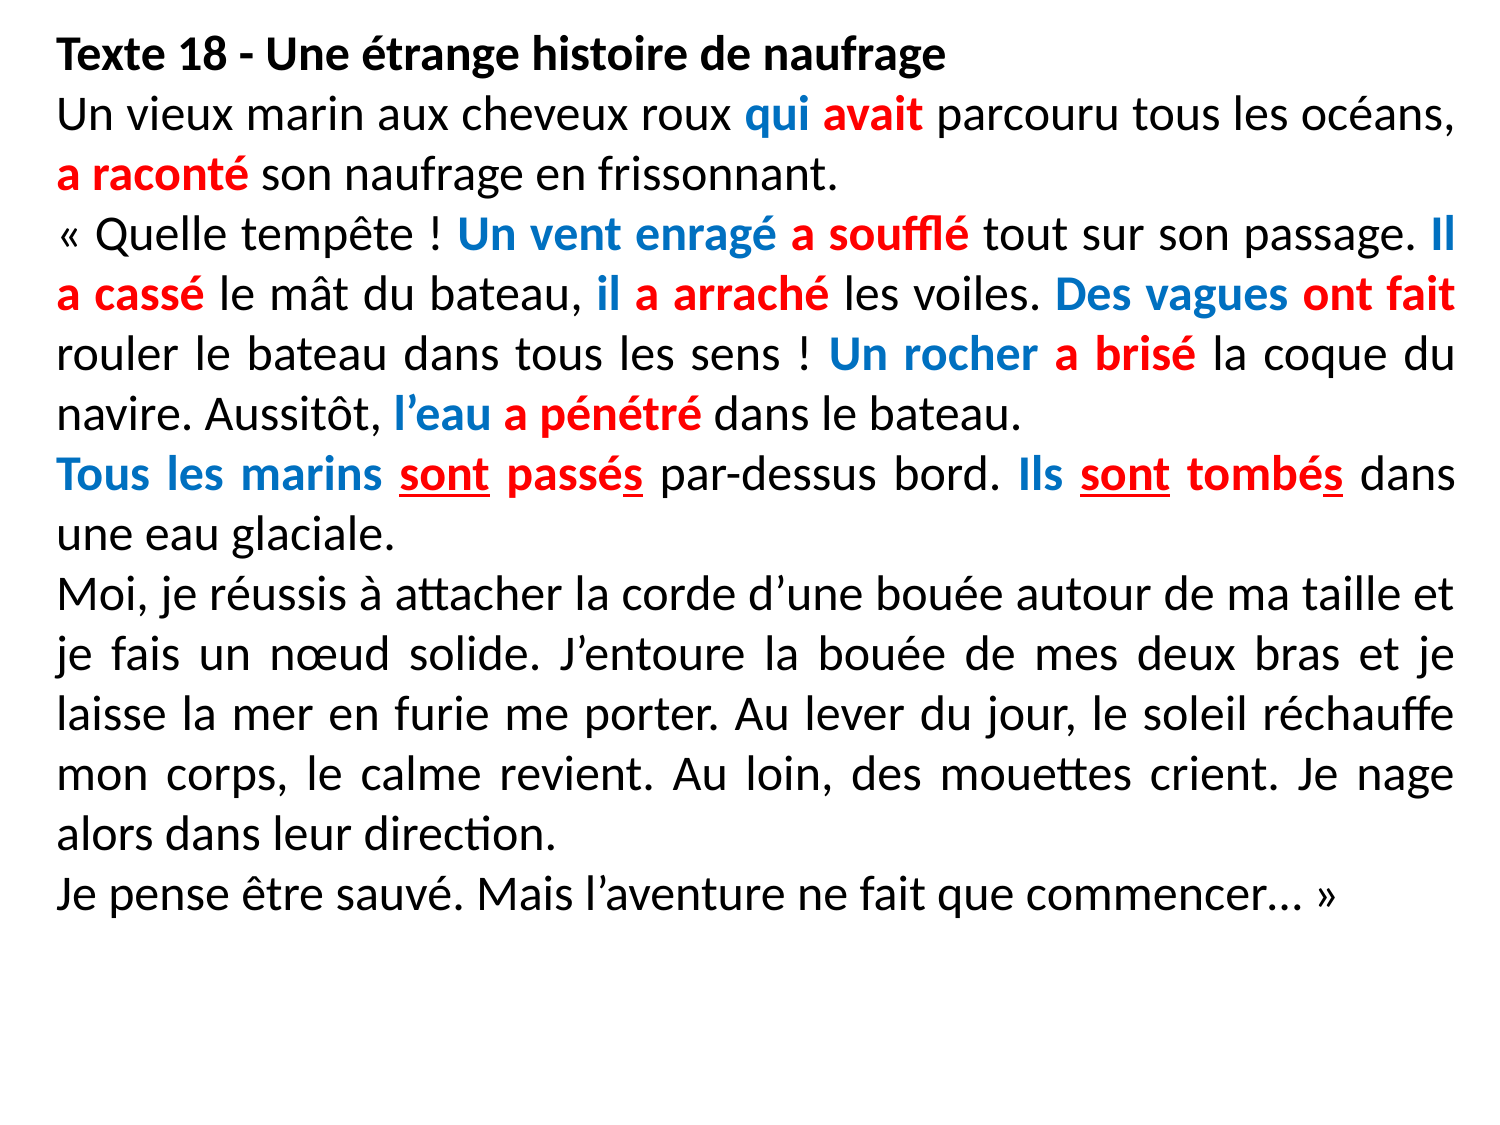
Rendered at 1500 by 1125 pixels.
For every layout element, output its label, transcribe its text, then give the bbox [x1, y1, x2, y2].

text_box Texte 18 - Une étrange histoire de naufrage Un vieux marin aux cheveux roux qui avait parcouru tous les océans, a raconté son naufrage en frissonnant. « Quelle tempête ! Un vent enragé a soufflé tout sur son passage. Il a cassé le mât du bateau, il a arraché les voiles. Des vagues ont fait rouler le bateau dans tous les sens ! Un rocher a brisé la coque du navire. Aussitôt, l’eau a pénétré dans le bateau. Tous les marins sont passés par-dessus bord. Ils sont tombés dans une eau glaciale. Moi, je réussis à attacher la corde d’une bouée autour de ma taille et je fais un nœud solide. J’entoure la bouée de mes deux bras et je laisse la mer en furie me porter. Au lever du jour, le soleil réchauffe mon corps, le calme revient. Au loin, des mouettes crient. Je nage alors dans leur direction. Je pense être sauvé. Mais l’aventure ne fait que commencer… » [41, 13, 1471, 928]
